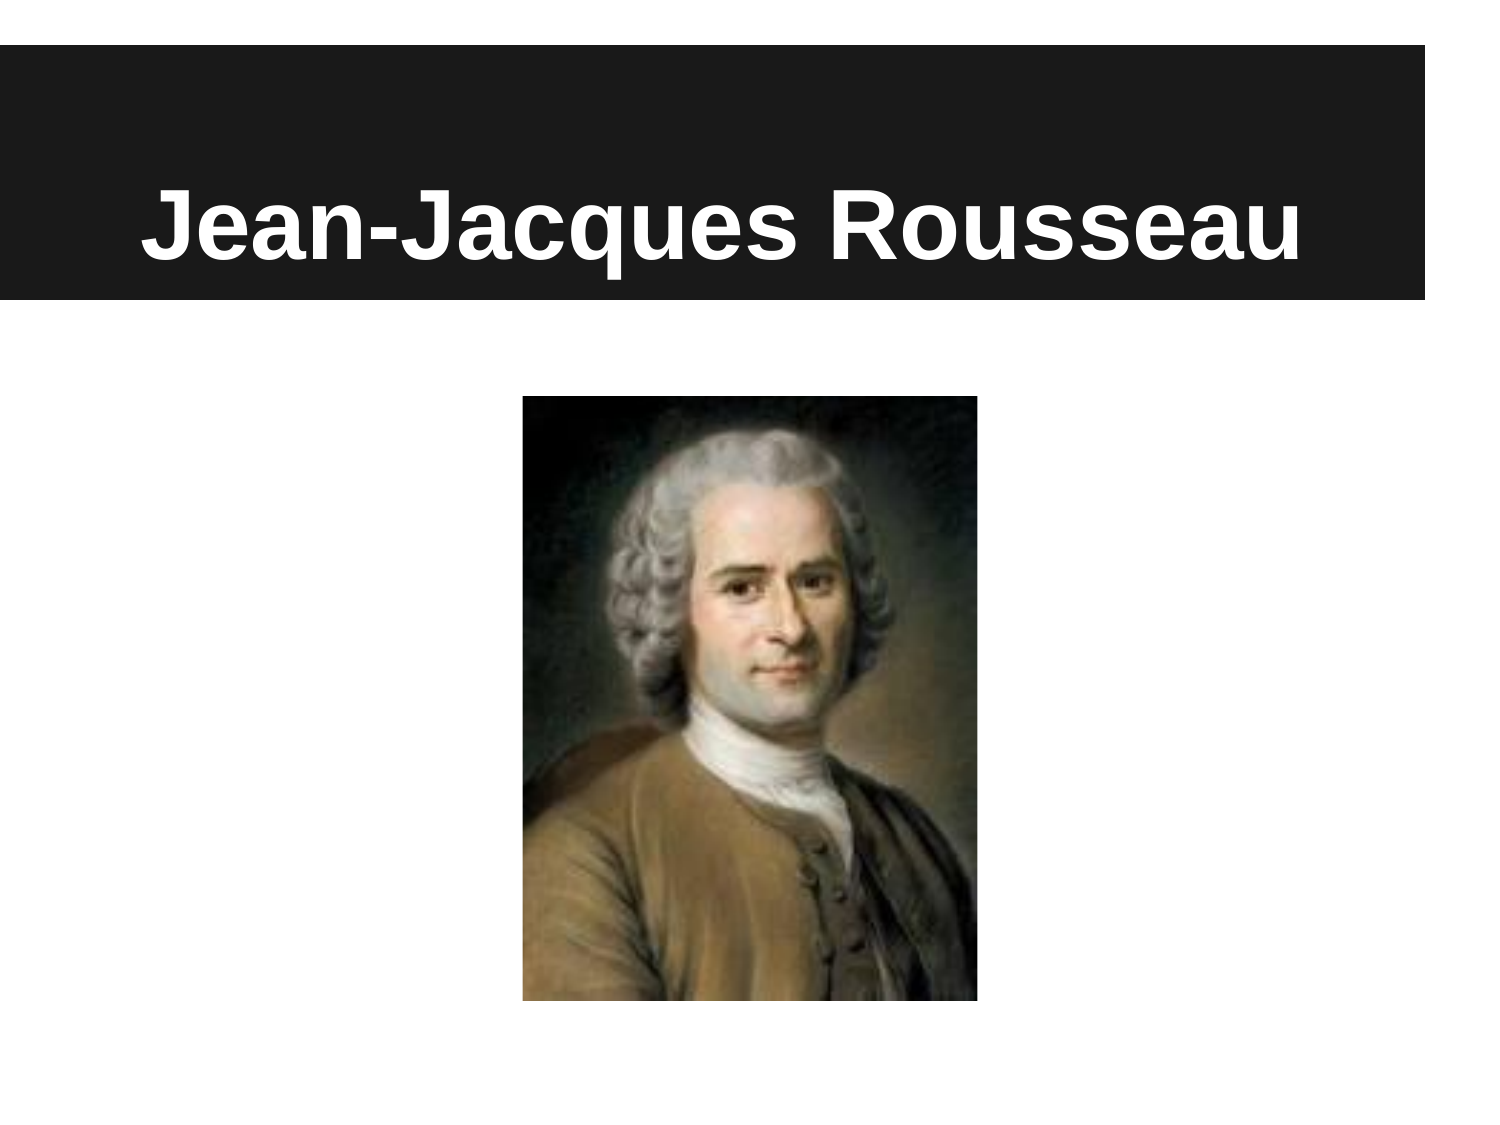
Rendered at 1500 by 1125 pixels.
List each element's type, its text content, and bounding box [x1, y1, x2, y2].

title Jean-Jacques Rousseau [75, 45, 1425, 295]
text_box [522, 396, 978, 1001]
